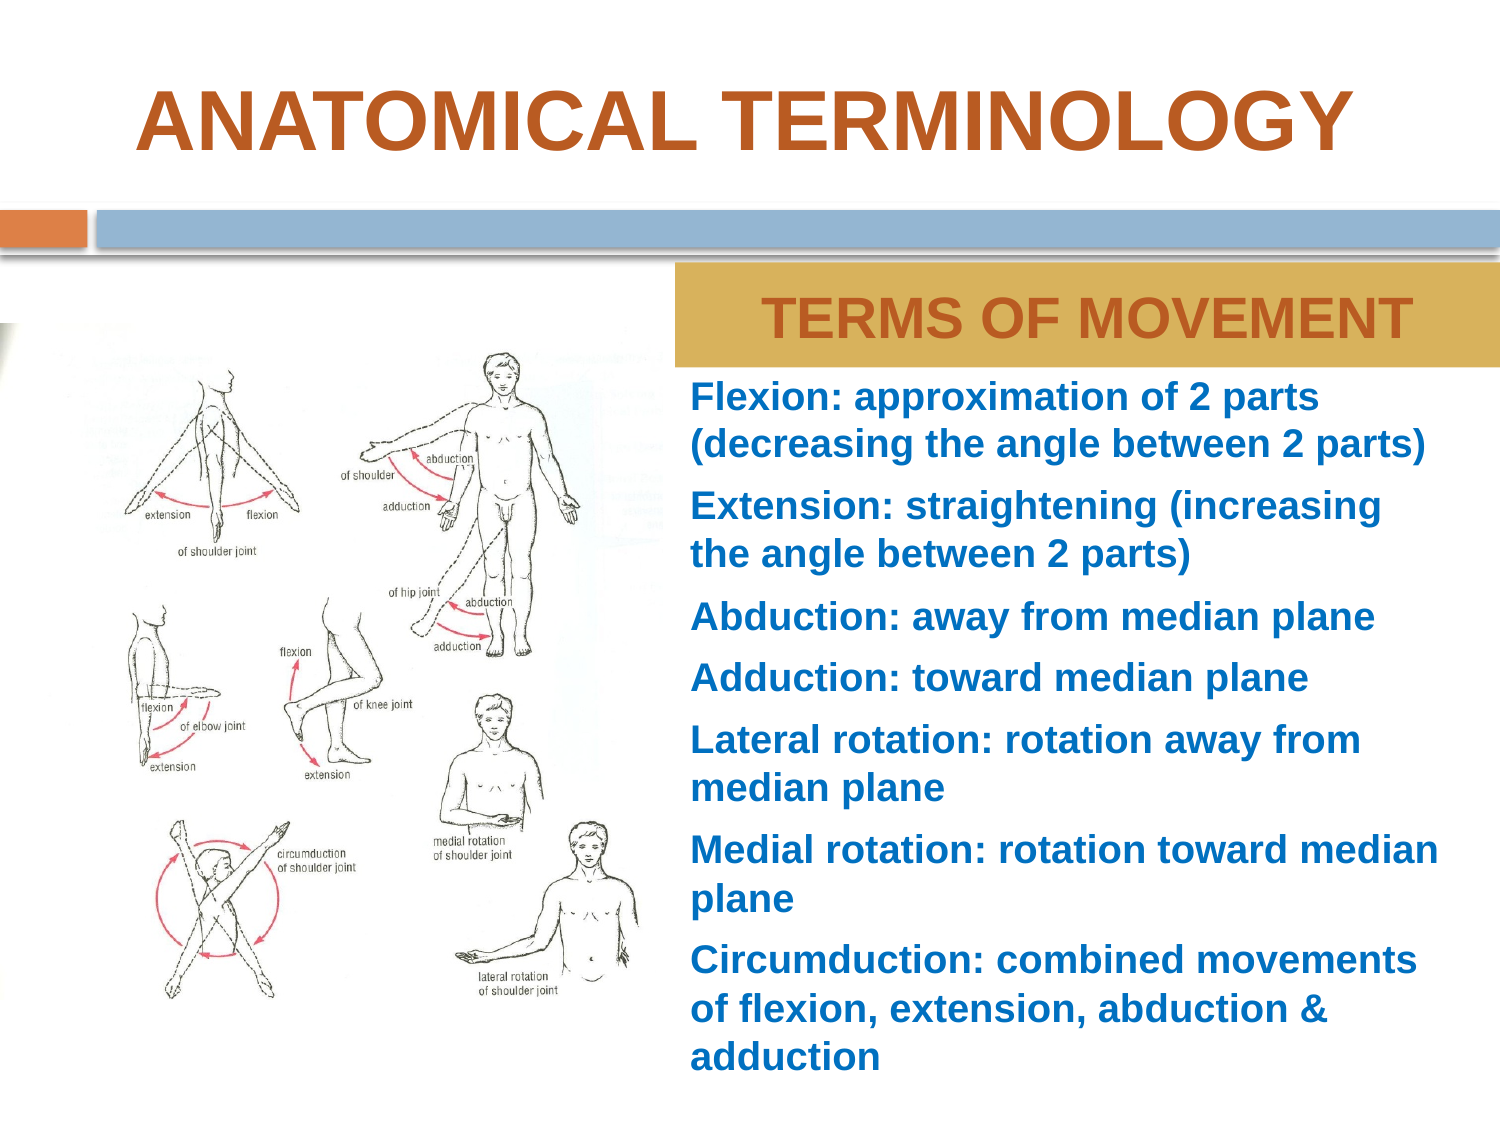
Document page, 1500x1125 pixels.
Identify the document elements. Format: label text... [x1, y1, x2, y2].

list Flexion: approximation of 2 parts (decreasing the angle between 2 parts) Extension: straightening (increasing the angle between 2 parts) Abduction: away from median plane Adduction: toward median plane Lateral rotation: rotation away from median plane Medial rotation: rotation toward median plane Circumduction: combined movements of flexion, extension, abduction & adduction [624, 362, 1463, 1100]
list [0, 323, 663, 1001]
list TERMS OF MOVEMENT [675, 262, 1500, 368]
title ANATOMICAL TERMINOLOGY [87, 44, 1425, 188]
